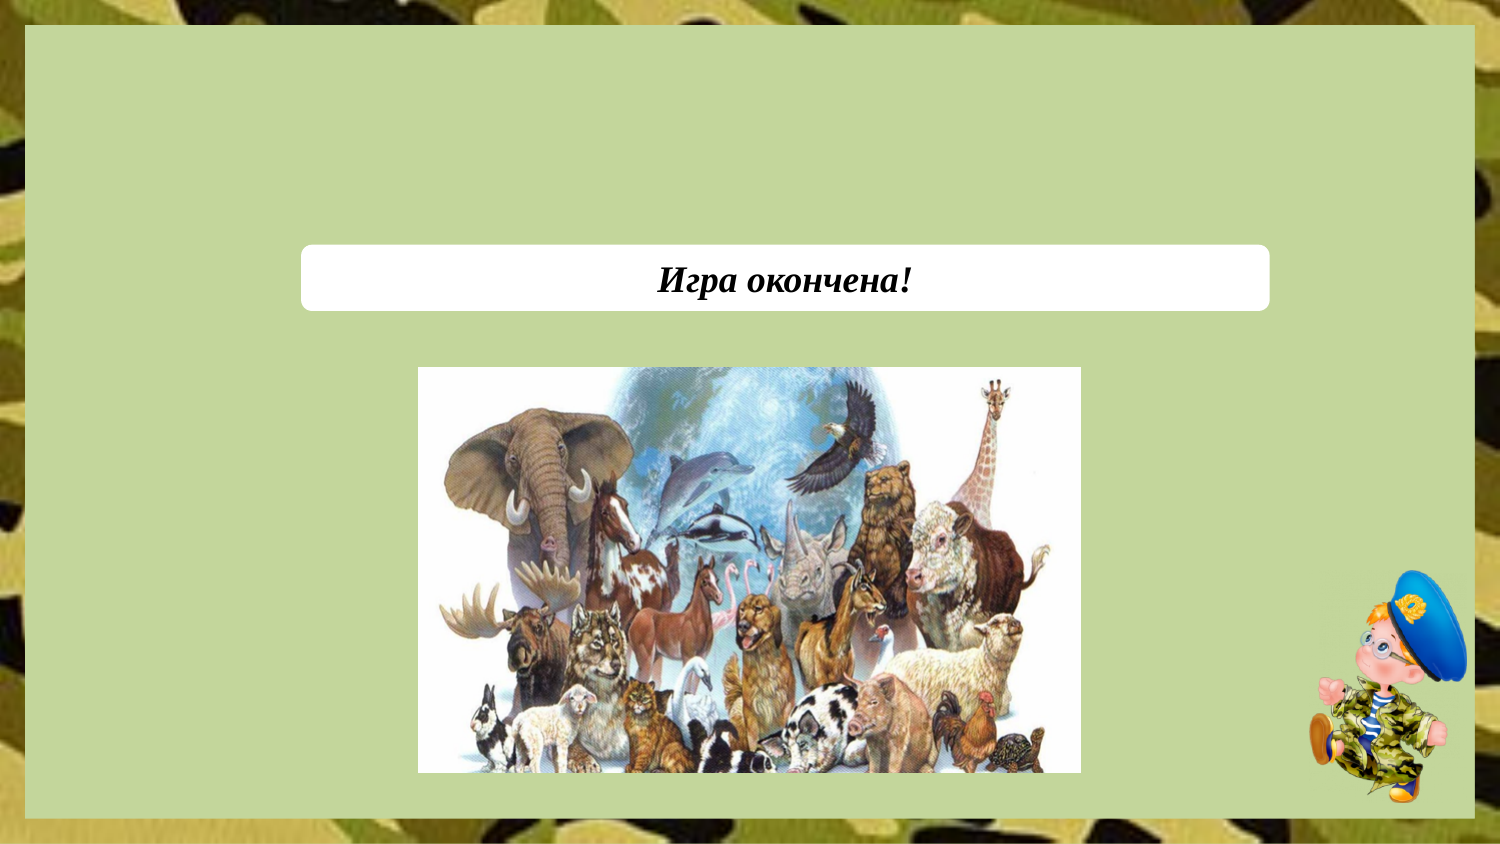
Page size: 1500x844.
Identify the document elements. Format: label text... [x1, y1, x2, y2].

picture [0, 0, 1500, 844]
text_box Игра окончена! [301, 244, 1270, 311]
